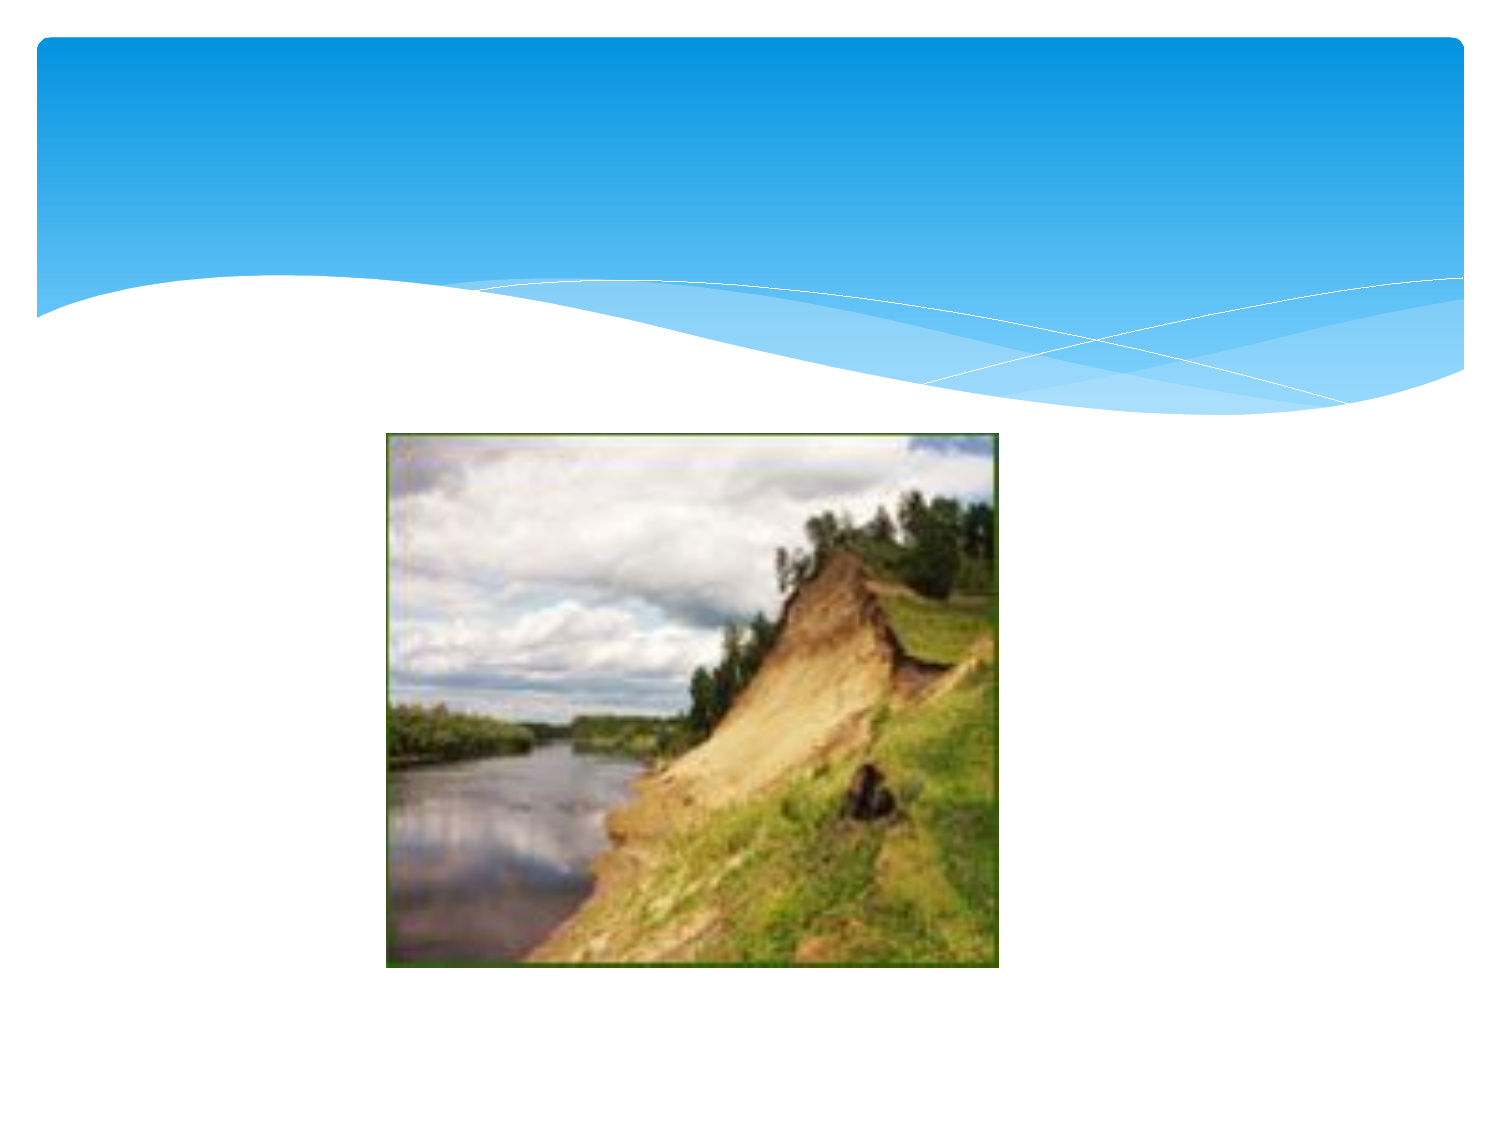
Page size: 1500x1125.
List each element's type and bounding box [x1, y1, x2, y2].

picture [386, 433, 1000, 968]
